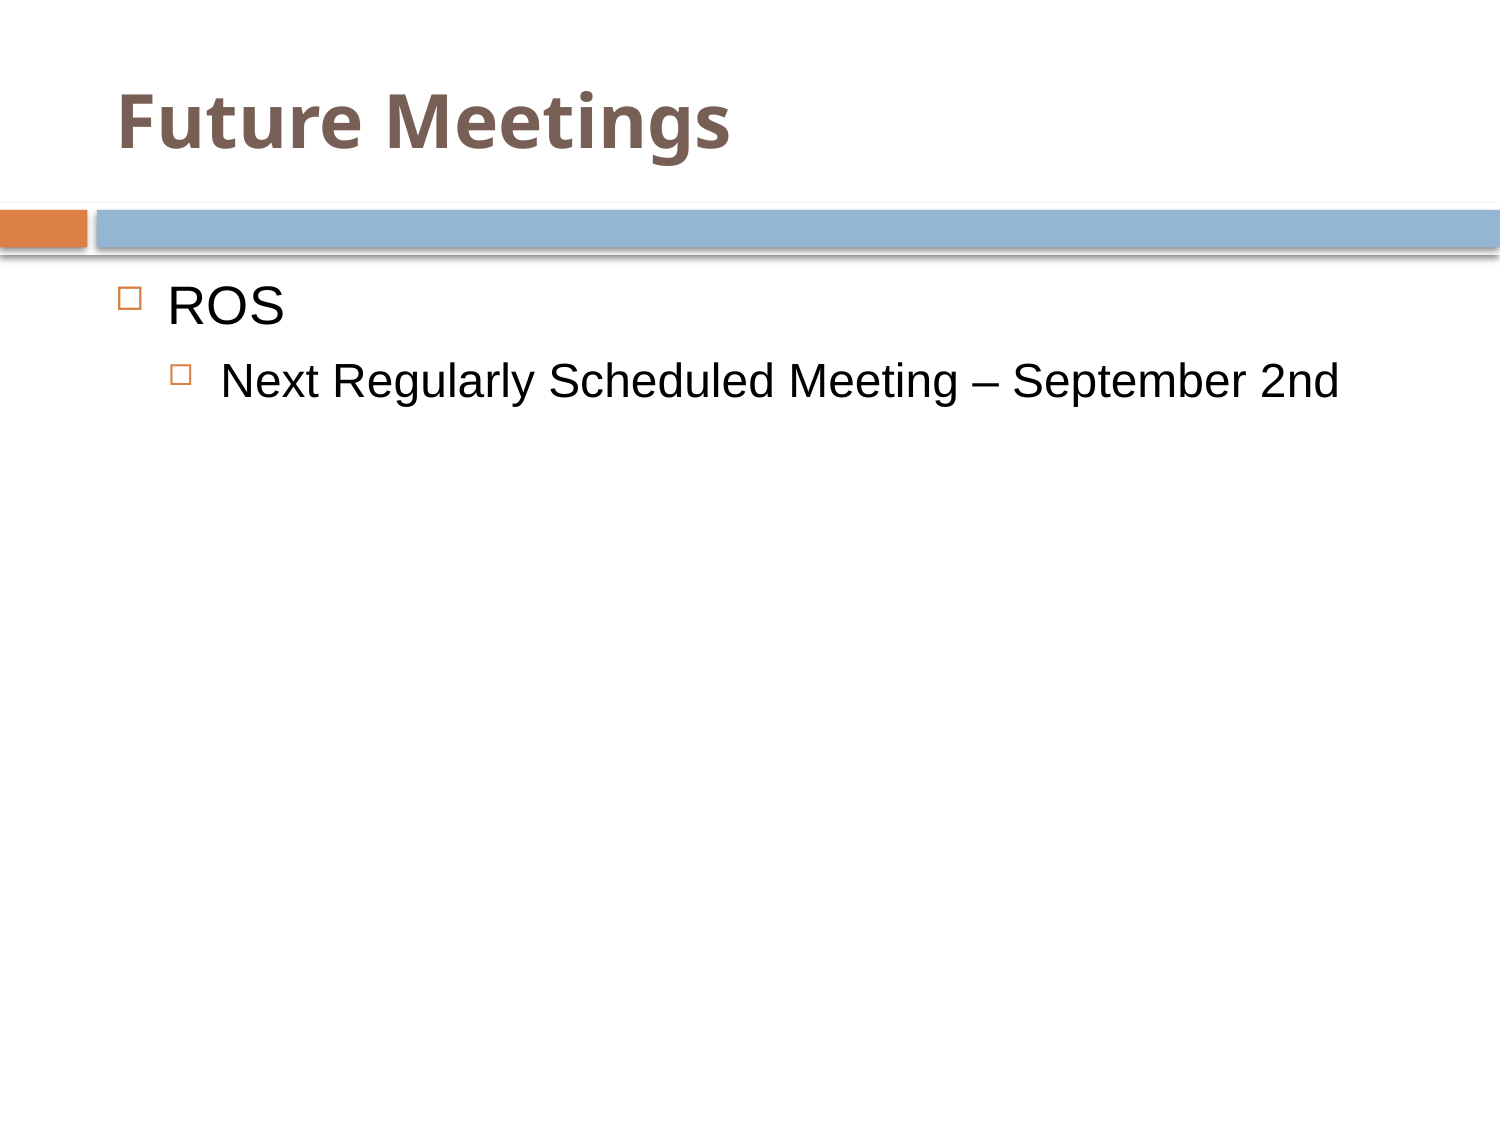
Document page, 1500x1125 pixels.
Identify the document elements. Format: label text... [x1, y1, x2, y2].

list ROS Next Regularly Scheduled Meeting – September 2nd [100, 262, 1439, 1001]
title Future Meetings [100, 37, 1439, 201]
